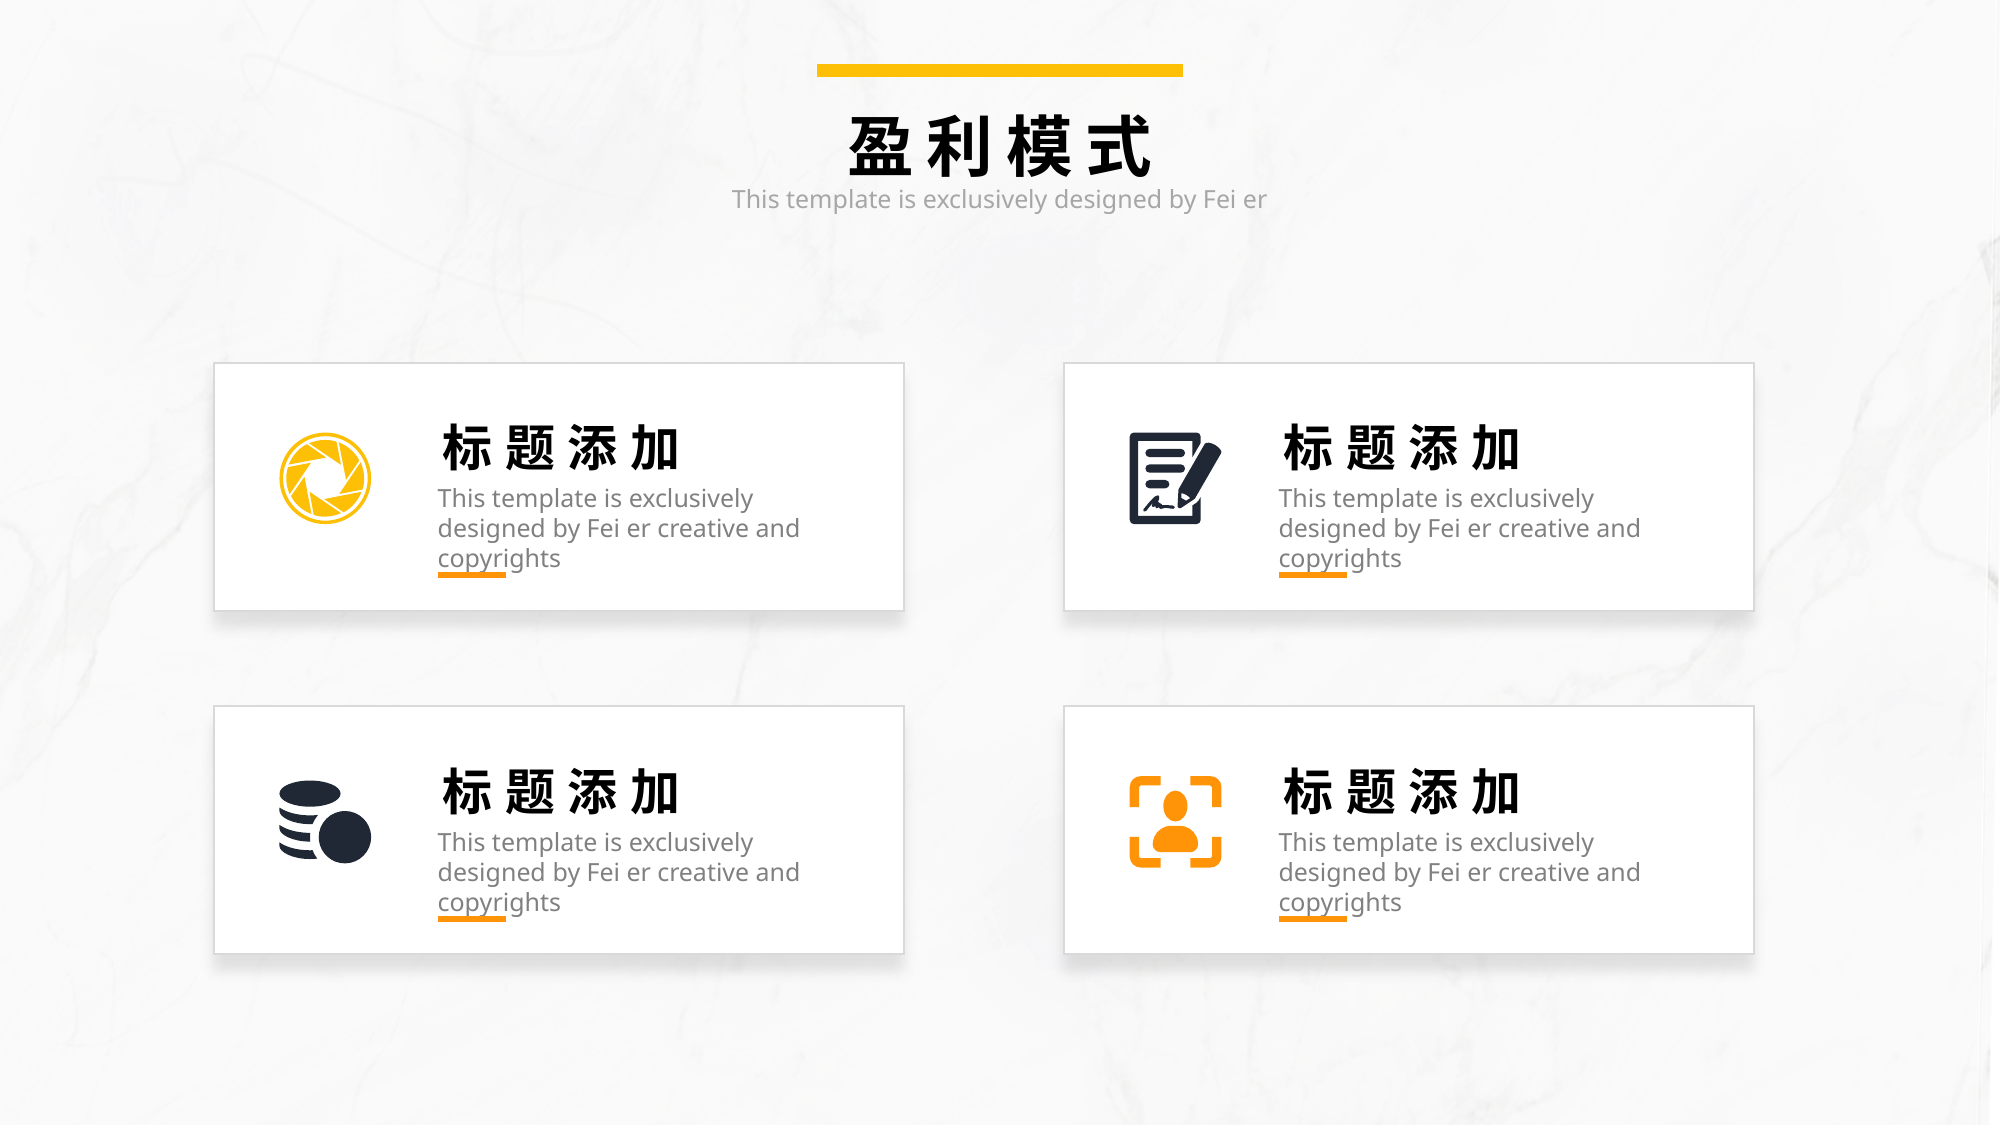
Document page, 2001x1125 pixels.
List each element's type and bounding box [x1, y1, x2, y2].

text_box [1261, 753, 1715, 925]
picture [0, 0, 2000, 1125]
text_box [420, 753, 874, 925]
text_box [420, 409, 874, 581]
text_box [278, 779, 342, 808]
text_box [213, 705, 905, 955]
text_box [1128, 775, 1162, 809]
text_box [278, 823, 312, 843]
text_box [1151, 824, 1200, 854]
text_box [1063, 705, 1755, 955]
text_box [213, 362, 905, 612]
text_box [1063, 362, 1755, 612]
text_box [317, 809, 373, 865]
text_box [1261, 409, 1715, 581]
text_box [696, 70, 1304, 222]
text_box [1189, 775, 1223, 809]
text_box [1162, 789, 1189, 823]
text_box [278, 431, 373, 526]
text_box [278, 805, 321, 826]
text_box [1128, 835, 1162, 869]
text_box [1189, 835, 1223, 869]
text_box [1128, 431, 1223, 526]
text_box [278, 840, 320, 861]
